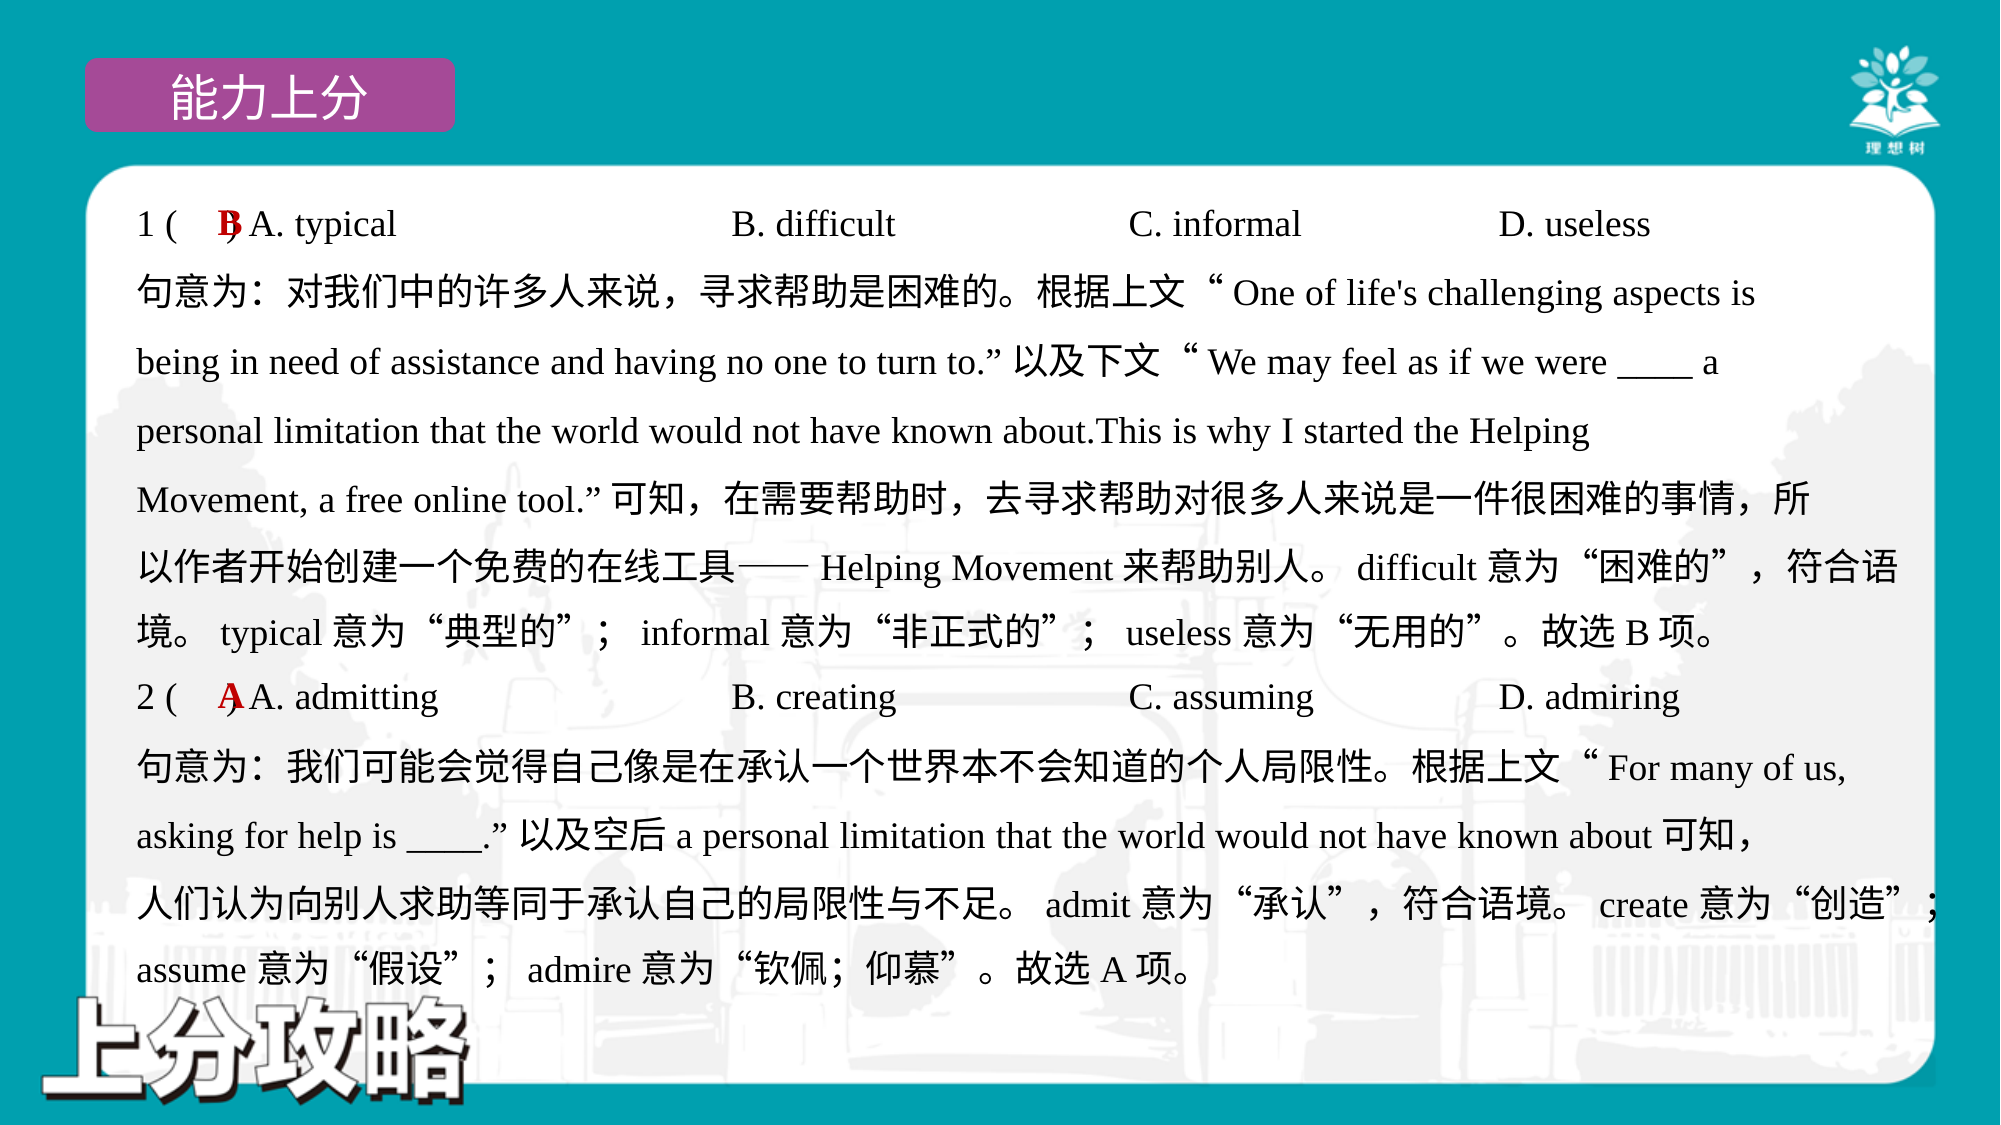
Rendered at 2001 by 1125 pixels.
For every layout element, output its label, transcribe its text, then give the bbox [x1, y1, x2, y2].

text_box 2 ( ) A. admitting B. creating C. assuming D. admiring [136, 649, 1865, 710]
text_box B [204, 176, 257, 236]
picture [0, 0, 2000, 1125]
text_box 句意为：对我们中的许多人来说，寻求帮助是困难的。根据上文“One of life's challenging aspects is being in need of assistance and having no one to turn to.”以及下文“We may feel as if we were ____ a personal limitation that the world would not have known about.This is why I started the Helping Movement, a free online tool.”可知，在需要帮助时，去寻求帮助对很多人来说是一件很困难的事情，所 以作者开始创建一个免费的在线工具——Helping Movement来帮助别人。difficult意为“困难的”，符合语 境。typical意为“典型的”；informal意为“非正式的”；useless意为“无用的”。故选B项。 [136, 244, 1865, 647]
text_box A [204, 649, 259, 709]
text_box 1 ( ) A. typical B. difficult C. informal D. useless [136, 176, 1865, 237]
text_box 句意为：我们可能会觉得自己像是在承认一个世界本不会知道的个人局限性。根据上文“For many of us, asking for help is ____.”以及空后a personal limitation that the world would not have known about可知， 人们认为向别人求助等同于承认自己的局限性与不足。admit意为“承认”，符合语境。create意为“创造”； assume意为“假设”；admire意为“钦佩；仰慕”。故选A项。 [136, 718, 1865, 984]
